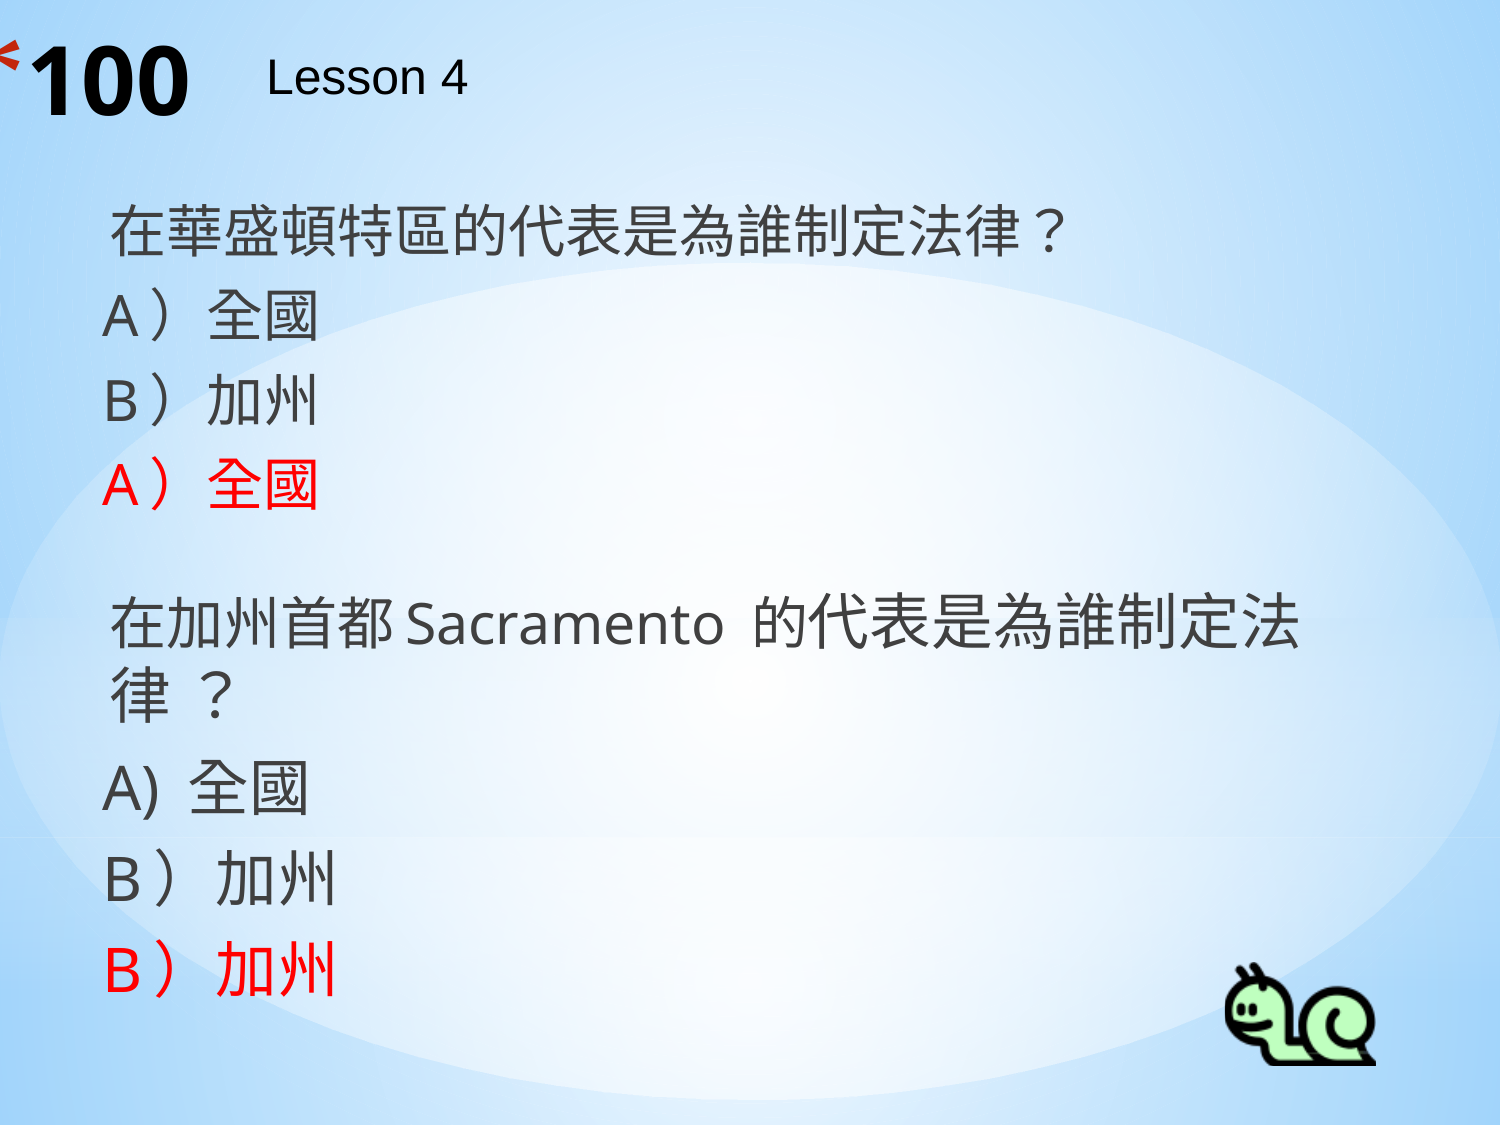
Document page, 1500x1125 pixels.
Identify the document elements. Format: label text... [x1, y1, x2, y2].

picture [1224, 962, 1377, 1067]
title 100 [0, 12, 288, 138]
list 在華盛頓特區的代表是為誰制定法律？ A）全國 B）加州 A）全國 在加州首都Sacramento 的代表是為誰制定法律 ？ A) 全國 B）加州 B）加州 [87, 187, 1363, 1013]
text_box Lesson 4 [251, 36, 498, 172]
